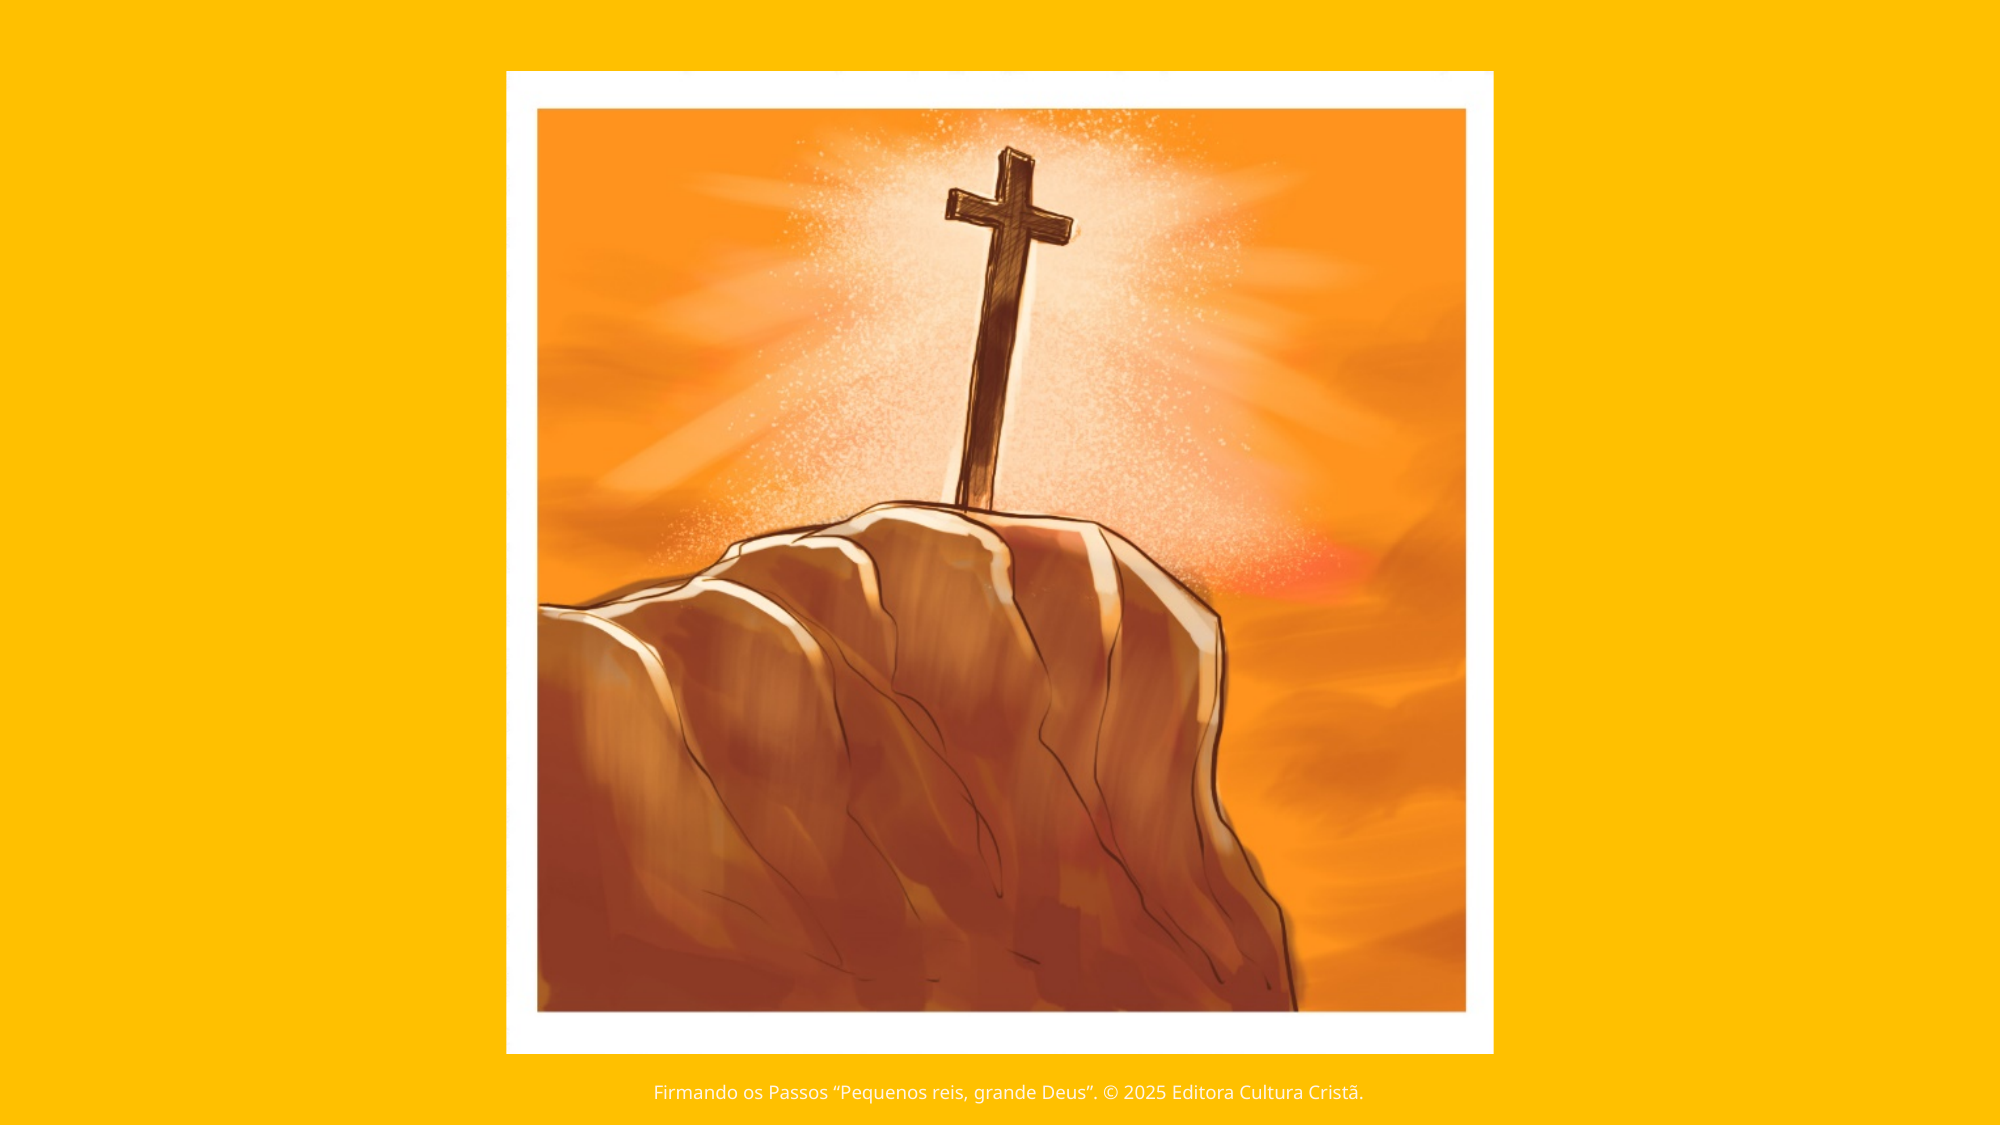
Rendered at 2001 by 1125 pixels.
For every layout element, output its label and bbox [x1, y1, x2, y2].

text_box [0, 70, 2000, 1125]
